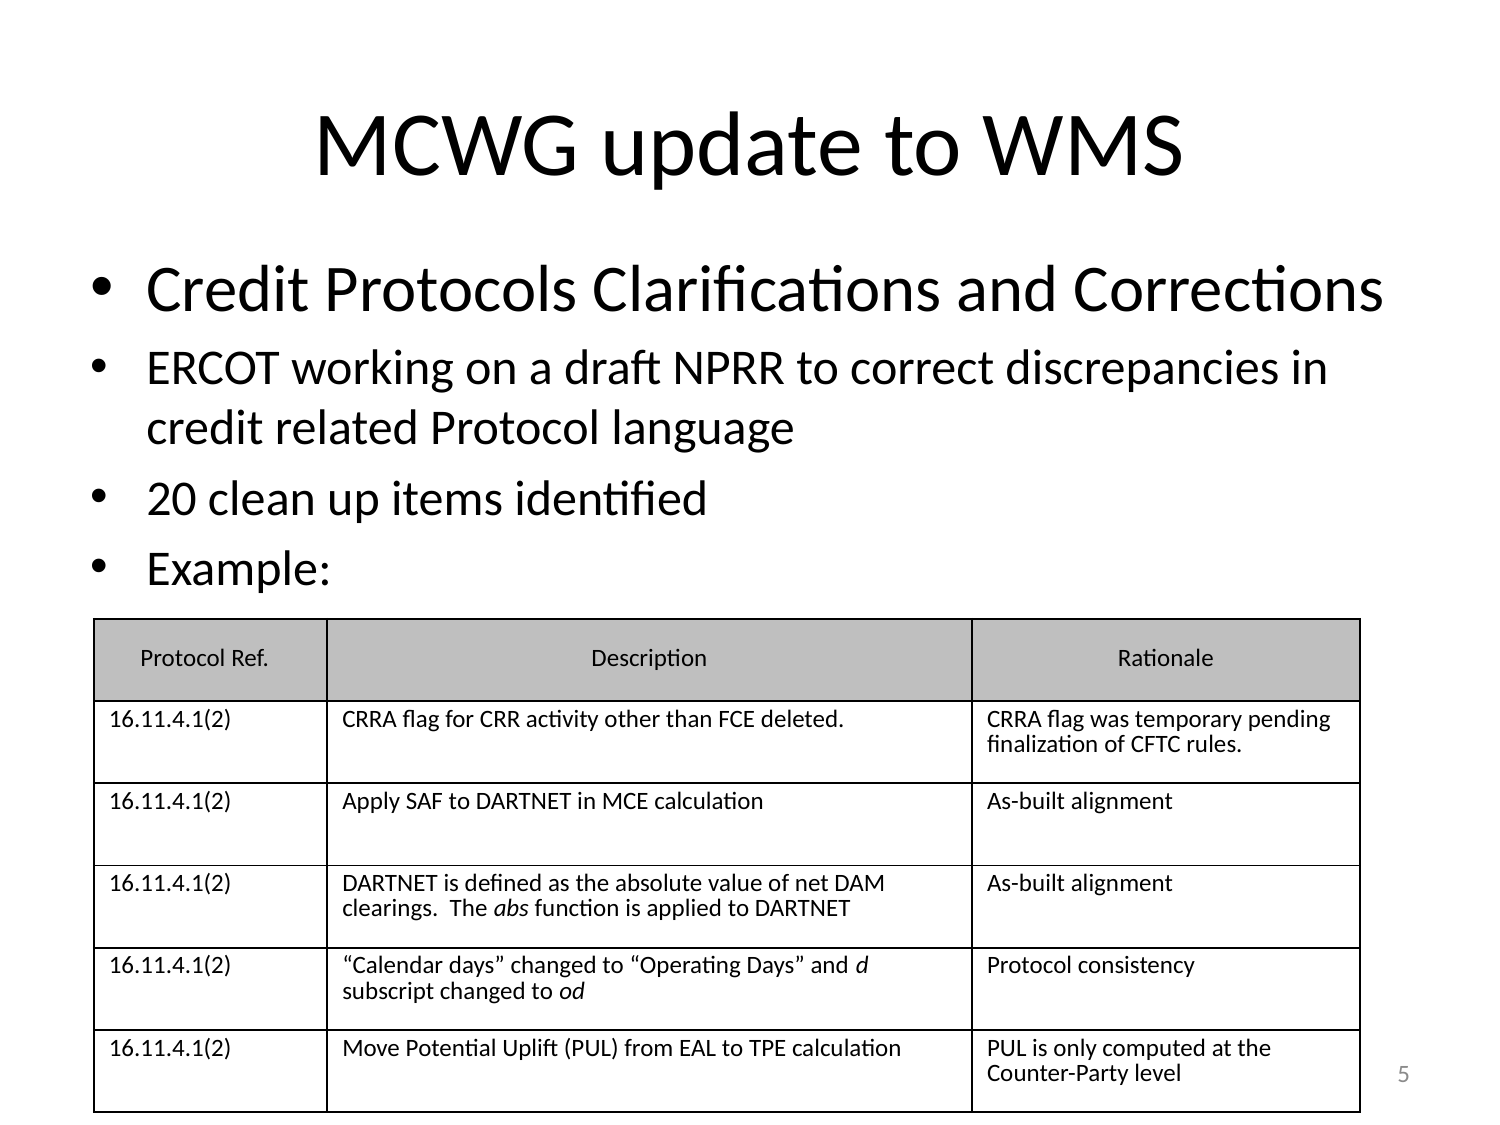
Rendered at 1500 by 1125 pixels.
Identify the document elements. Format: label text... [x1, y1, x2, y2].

table_cell As-built alignment [973, 784, 1359, 865]
table_header Rationale [973, 620, 1359, 700]
table_cell 16.11.4.1(2) [95, 949, 326, 1029]
table_cell 16.11.4.1(2) [95, 866, 326, 947]
table_cell 16.11.4.1(2) [95, 702, 326, 782]
table_cell Protocol consistency [973, 949, 1359, 1029]
table_cell 16.11.4.1(2) [95, 1031, 326, 1111]
table_cell 16.11.4.1(2) [95, 784, 326, 865]
table_cell “Calendar days” changed to “Operating Days” and d subscript changed to od [328, 949, 971, 1029]
slide_number 5 [1361, 1042, 1425, 1103]
table_header Protocol Ref. [95, 620, 326, 700]
table_cell CRRA flag was temporary pending finalization of CFTC rules. [973, 702, 1359, 782]
table_cell Move Potential Uplift (PUL) from EAL to TPE calculation [328, 1031, 971, 1111]
list Credit Protocols Clarifications and Corrections ERCOT working on a draft NPRR to correct discrepancies in credit related Protocol language 20 clean up items identified Example: [75, 237, 1425, 1075]
table_header Description [328, 620, 971, 700]
table_cell PUL is only computed at the Counter-Party level [973, 1031, 1359, 1111]
table_cell As-built alignment [973, 866, 1359, 947]
table_cell CRRA flag for CRR activity other than FCE deleted. [328, 702, 971, 782]
table_cell DARTNET is defined as the absolute value of net DAM clearings. The abs function is applied to DARTNET [328, 866, 971, 947]
title MCWG update to WMS [75, 45, 1425, 233]
table_cell Apply SAF to DARTNET in MCE calculation [328, 784, 971, 865]
